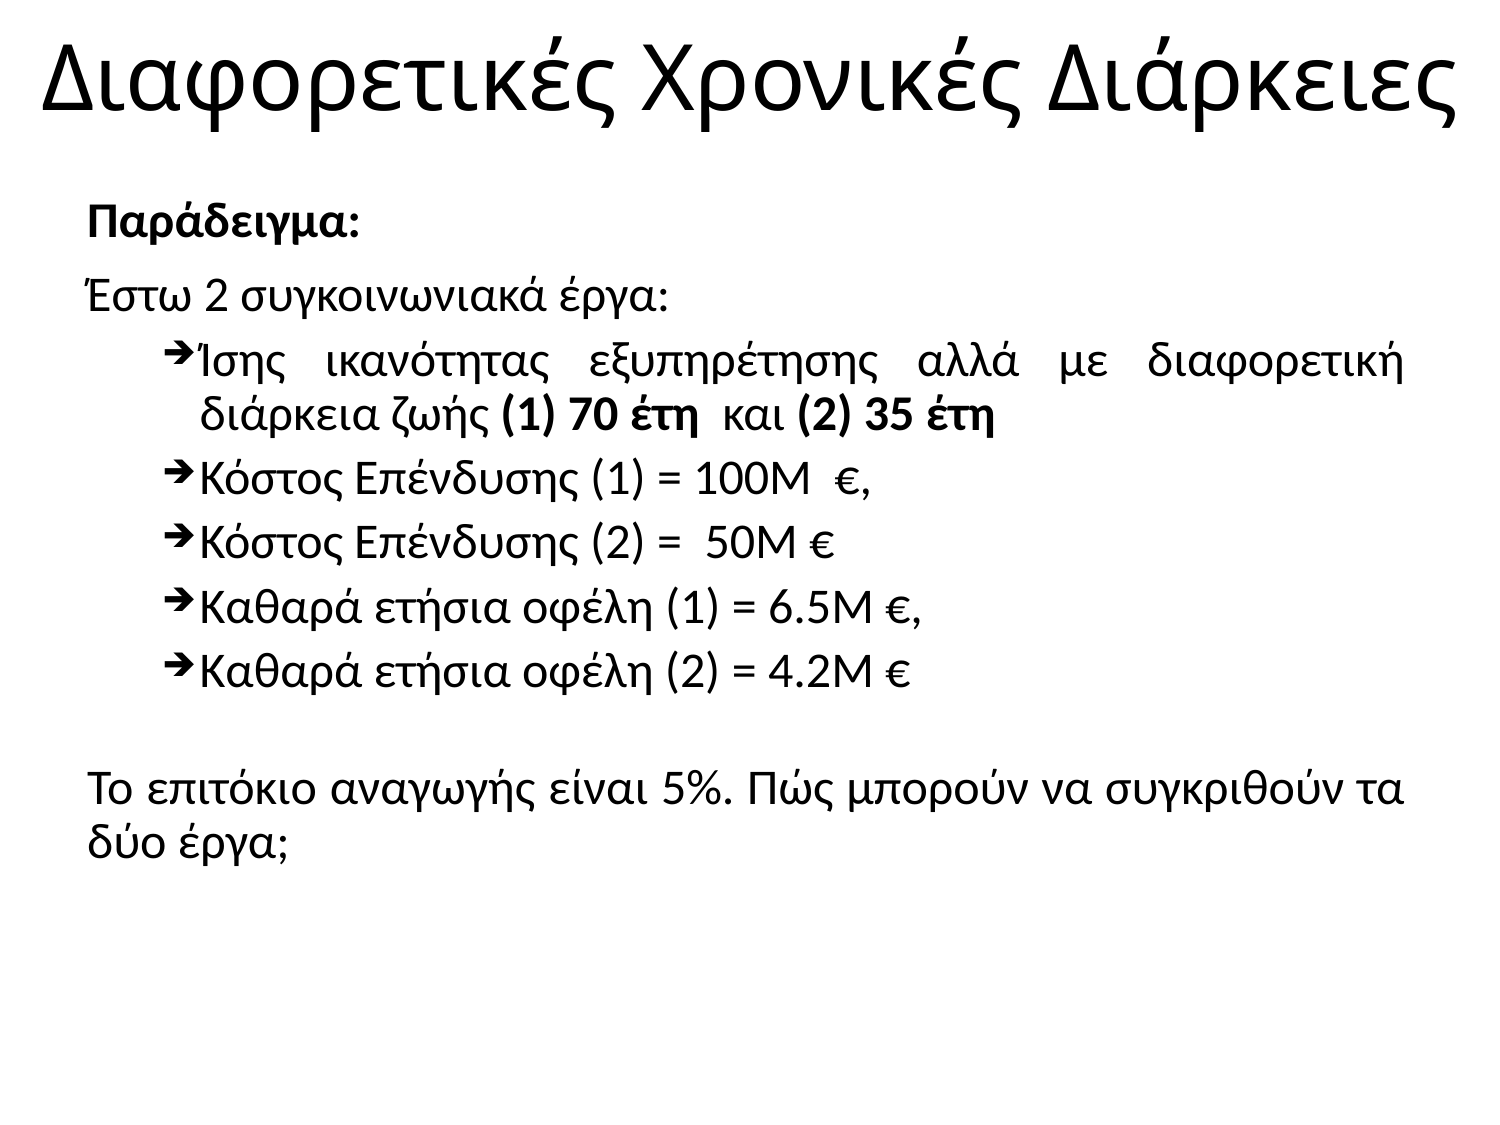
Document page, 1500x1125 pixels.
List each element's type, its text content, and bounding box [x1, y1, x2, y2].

text_box Διαφορετικές Χρονικές Διάρκειες [0, 0, 1500, 161]
list Παράδειγμα: Έστω 2 συγκοινωνιακά έργα: Ίσης ικανότητας εξυπηρέτησης αλλά με διαφορετική διάρκεια ζωής (1) 70 έτη και (2) 35 έτη Κόστος Επένδυσης (1) = 100Μ €, Κόστος Επένδυσης (2) = 50Μ € Καθαρά ετήσια οφέλη (1) = 6.5Μ €, Καθαρά ετήσια οφέλη (2) = 4.2Μ € Το επιτόκιο αναγωγής είναι 5%. Πώς μπορούν να συγκριθούν τα δύο έργα; [72, 186, 1421, 991]
